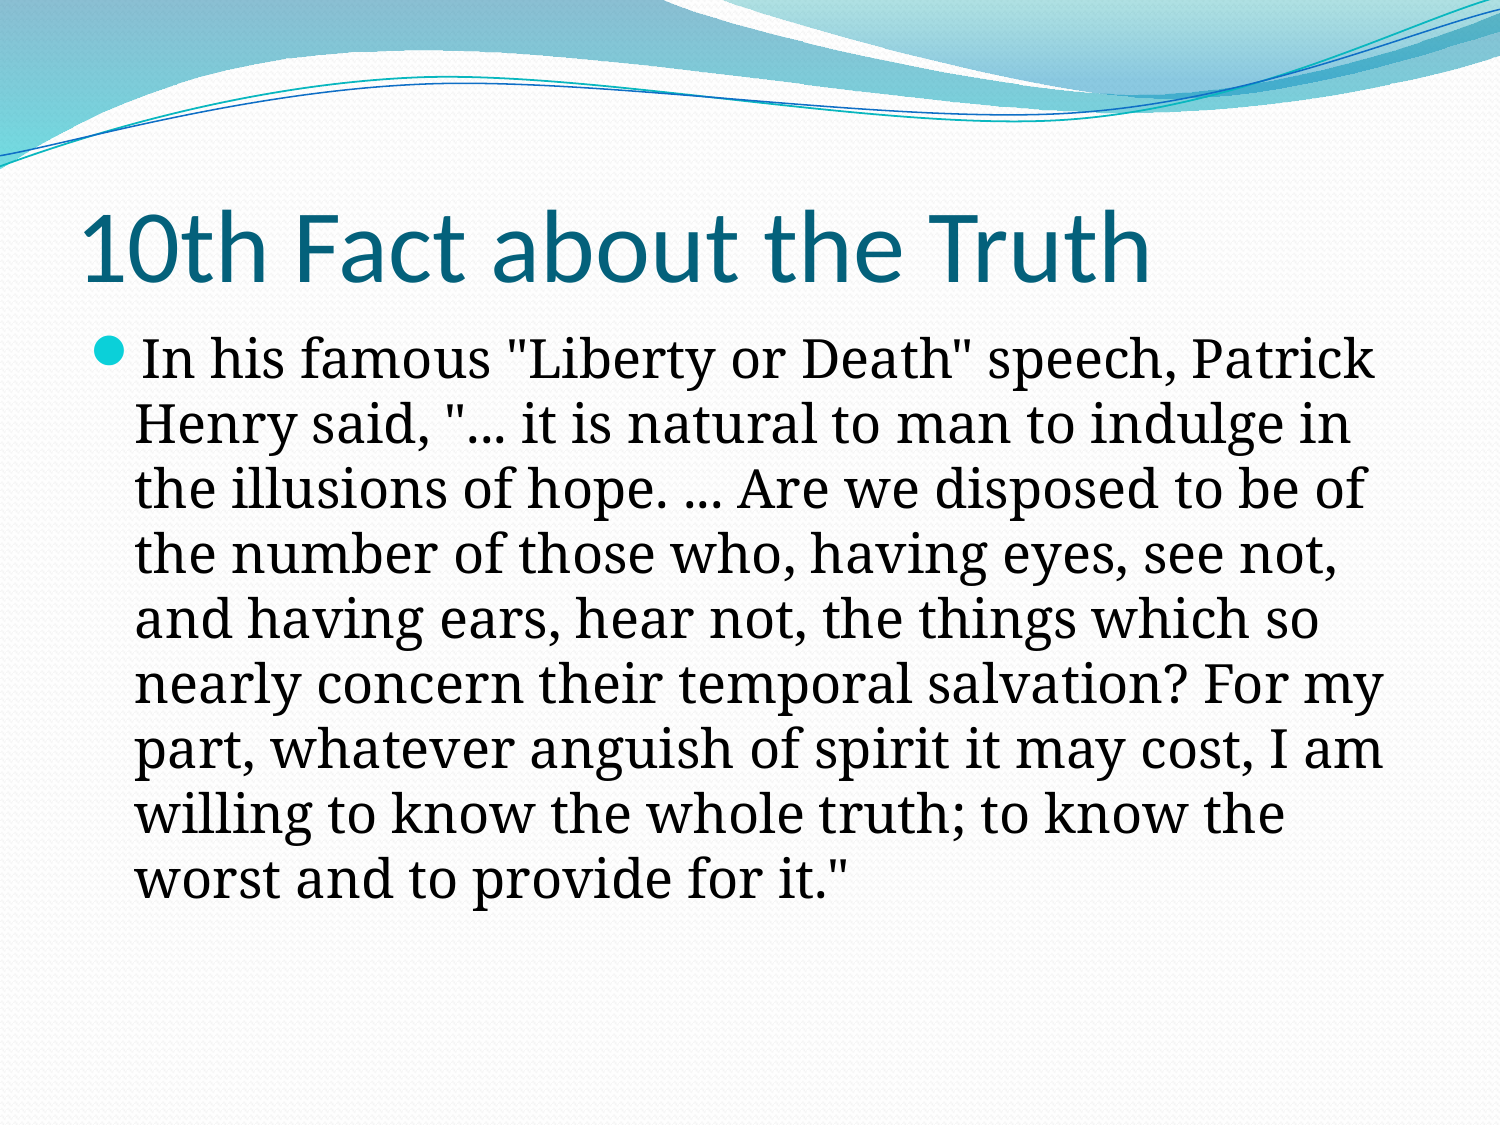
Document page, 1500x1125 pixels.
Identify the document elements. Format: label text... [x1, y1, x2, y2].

title 10th Fact about the Truth [75, 115, 1425, 303]
list In his famous "Liberty or Death" speech, Patrick Henry said, "... it is natural to man to indulge in the illusions of hope. ... Are we disposed to be of the number of those who, having eyes, see not, and having ears, hear not, the things which so nearly concern their temporal salvation? For my part, whatever anguish of spirit it may cost, I am willing to know the whole truth; to know the worst and to provide for it." [75, 317, 1425, 1038]
